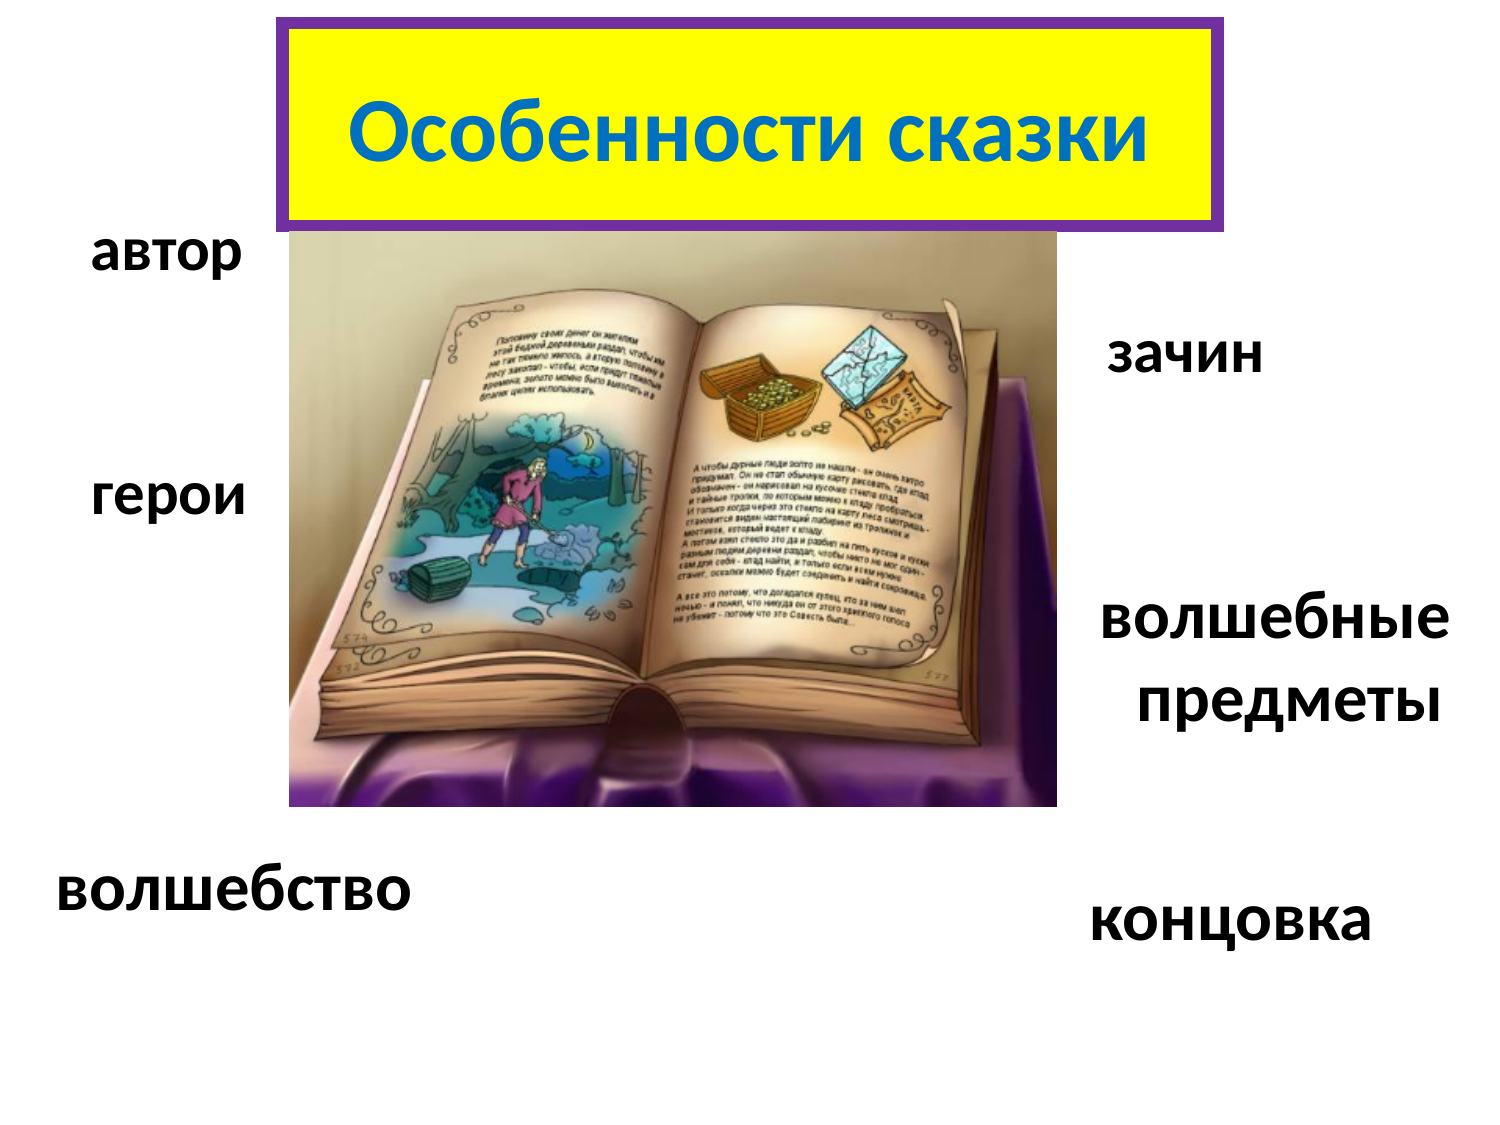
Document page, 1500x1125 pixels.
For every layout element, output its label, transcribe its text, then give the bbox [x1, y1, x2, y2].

text_box волшебство [41, 834, 490, 941]
text_box герои [76, 444, 283, 536]
text_box волшебные предметы [1062, 562, 1500, 717]
picture [288, 231, 1058, 808]
title Особенности сказки [282, 22, 1218, 226]
text_box зачин [1092, 302, 1355, 394]
text_box концовка [1045, 857, 1436, 976]
list автор [75, 200, 337, 291]
